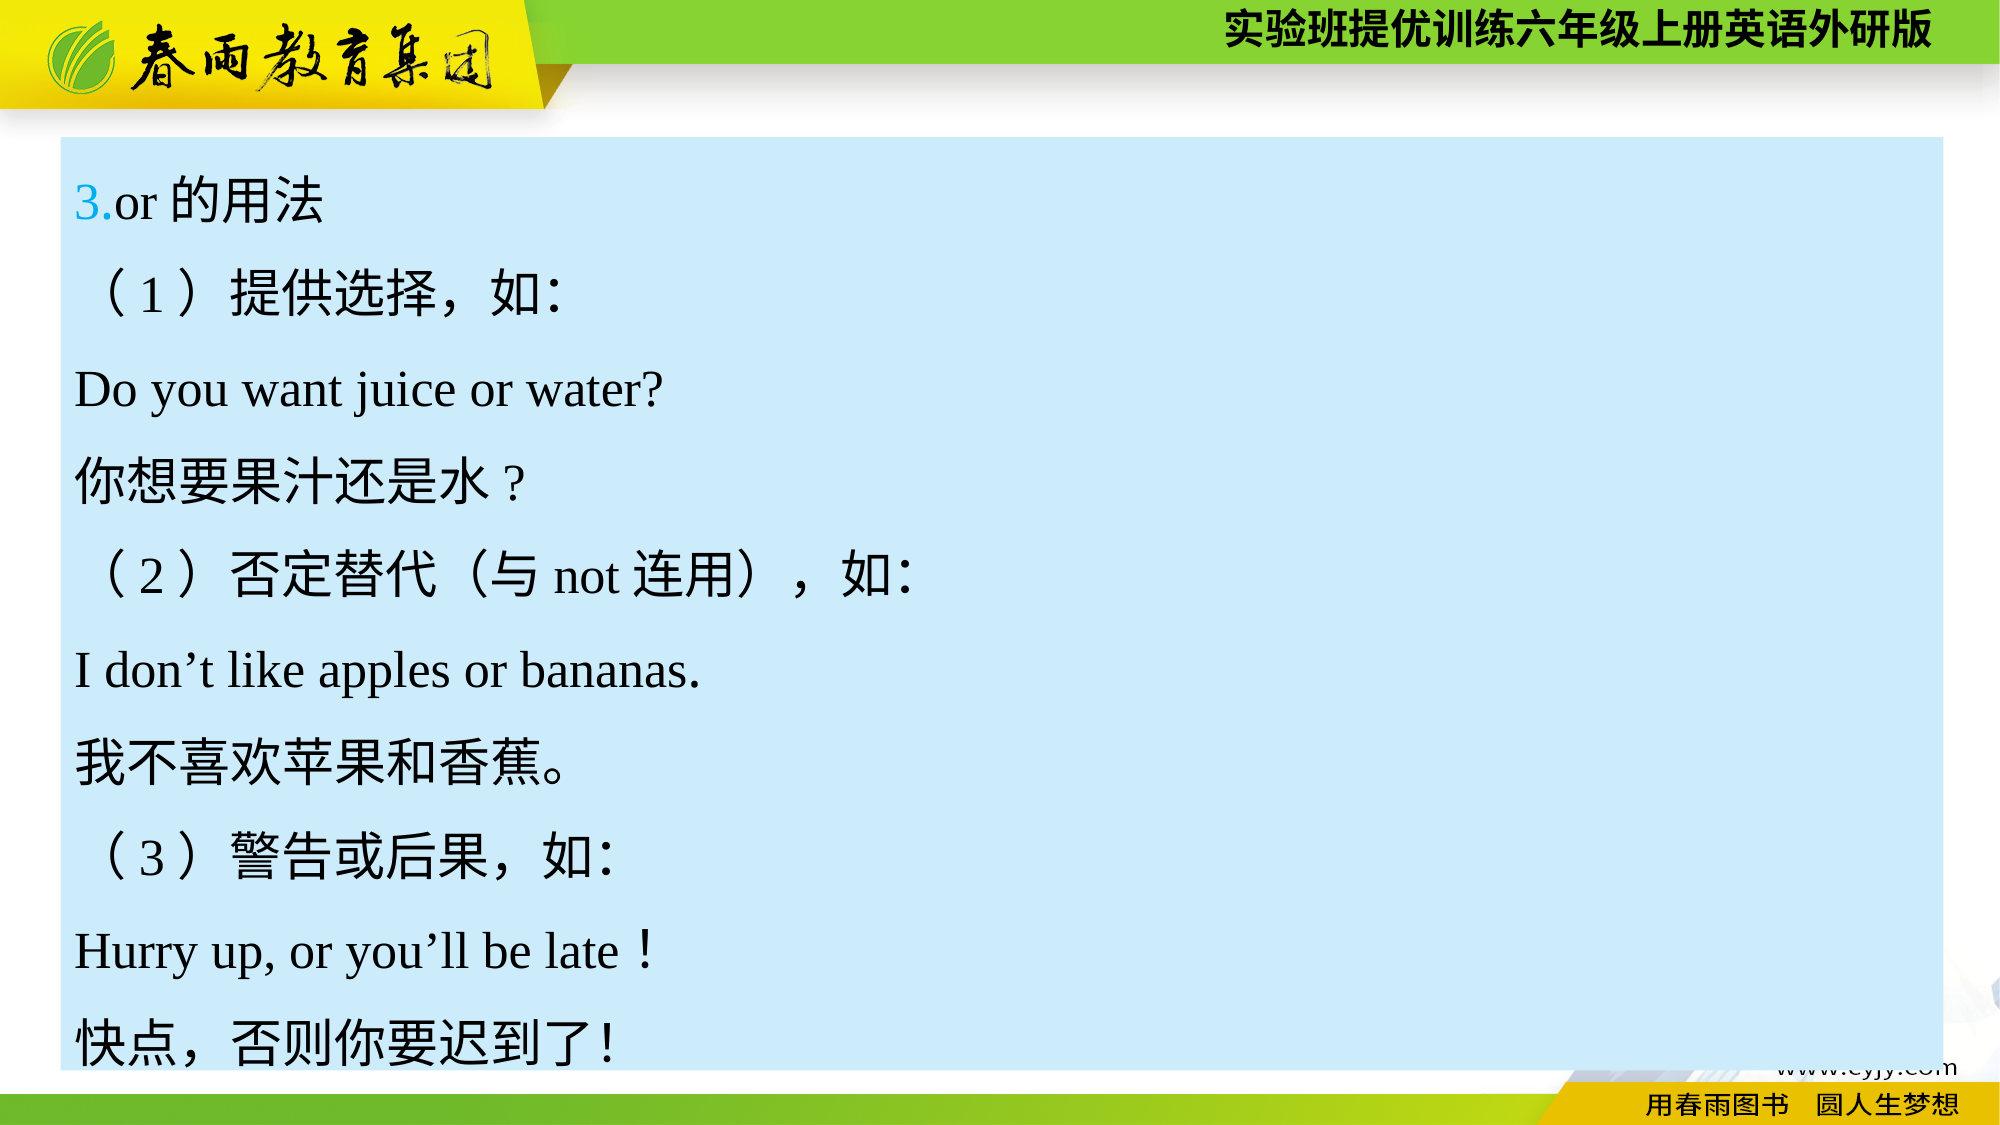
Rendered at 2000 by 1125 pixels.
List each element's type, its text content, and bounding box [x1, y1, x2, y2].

picture [0, 0, 2000, 1125]
list 3.or的用法 （1）提供选择，如： Do you want juice or water? 你想要果汁还是水? （2）否定替代（与not连用），如： I don’t like apples or bananas. 我不喜欢苹果和香蕉。 （3）警告或后果，如： Hurry up, or you’ll be late！ 快点，否则你要迟到了！ [59, 128, 1944, 1086]
